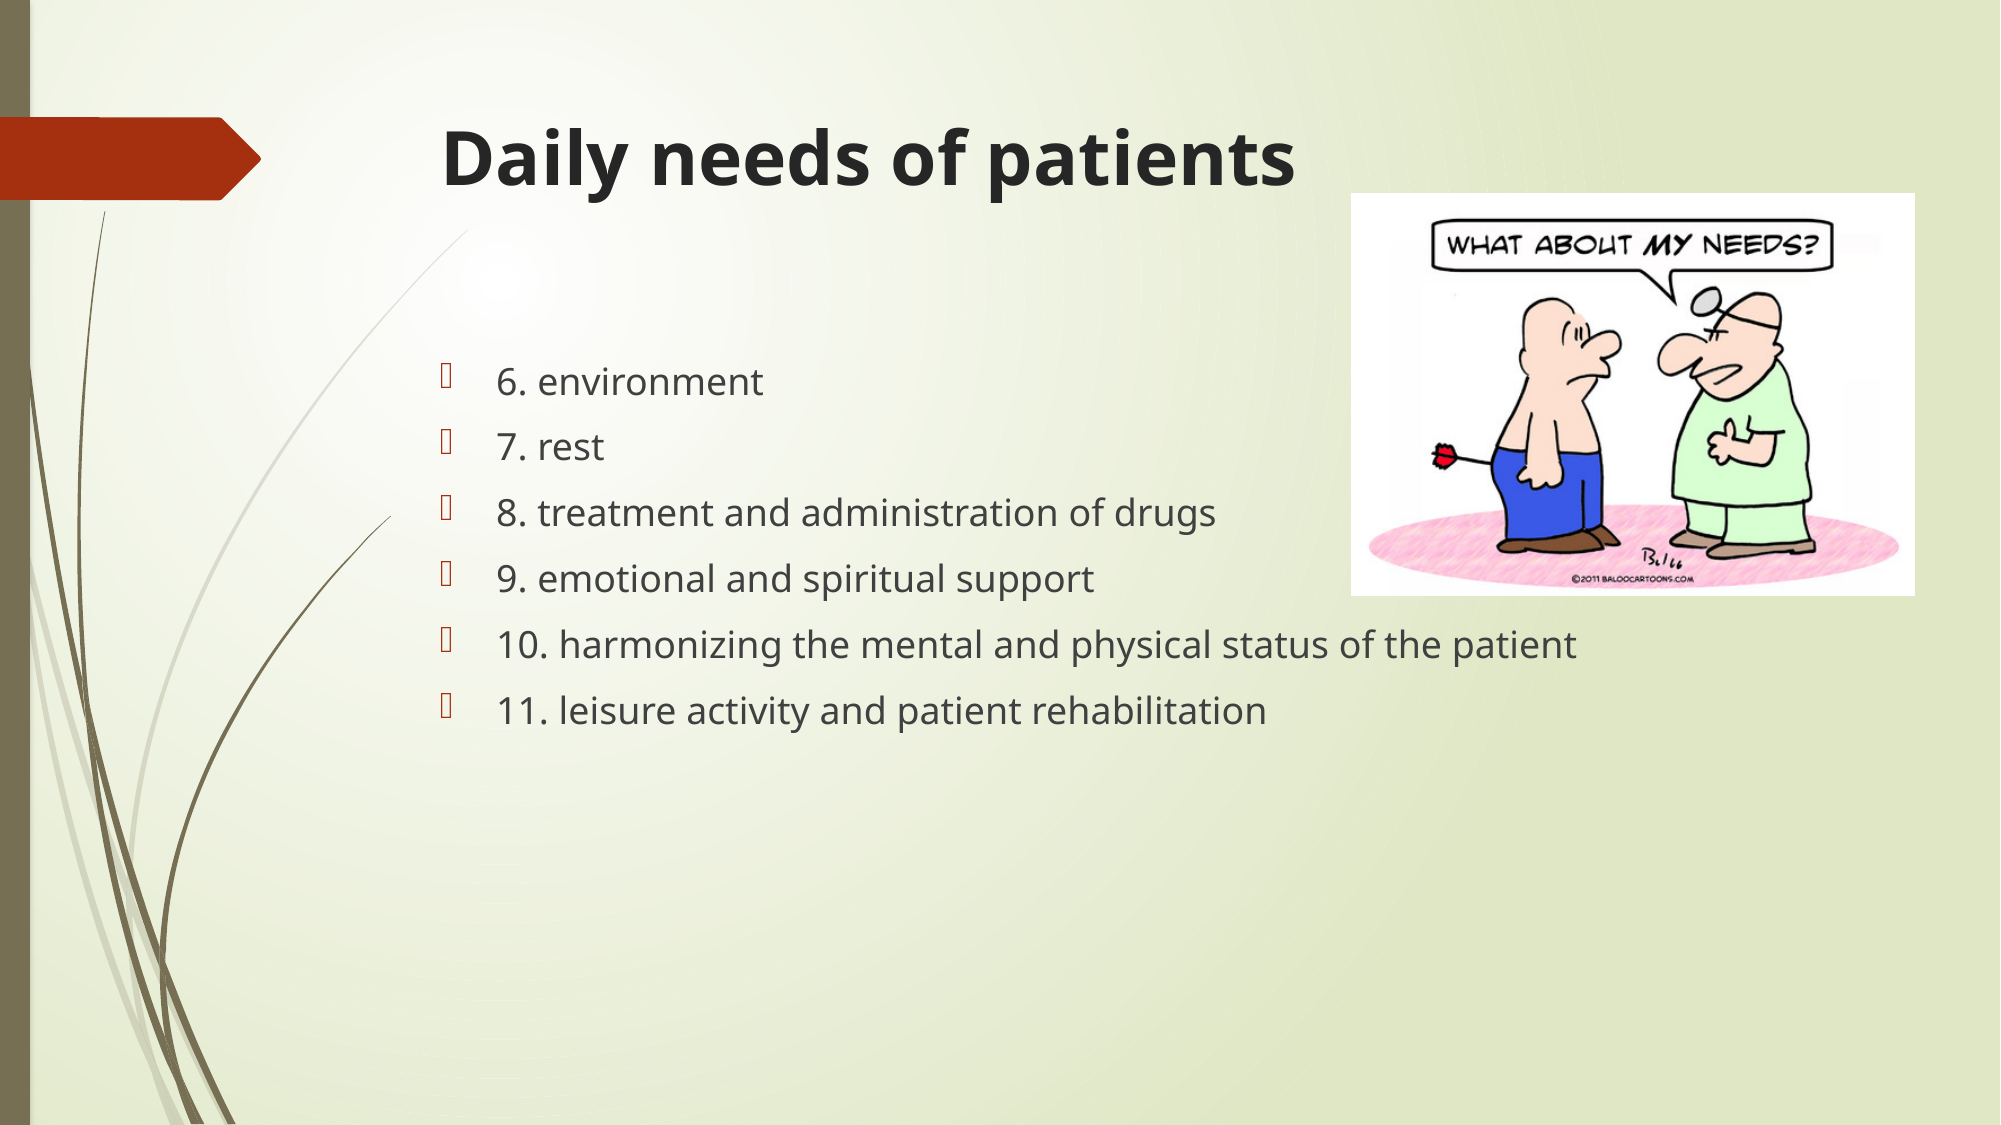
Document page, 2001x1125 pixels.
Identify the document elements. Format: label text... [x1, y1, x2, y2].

picture [1350, 193, 1915, 596]
title Daily needs of patients [425, 102, 1888, 313]
list 6. environment 7. rest 8. treatment and administration of drugs 9. emotional and spiritual support 10. harmonizing the mental and physical status of the patient 11. leisure activity and patient rehabilitation [424, 350, 1888, 970]
